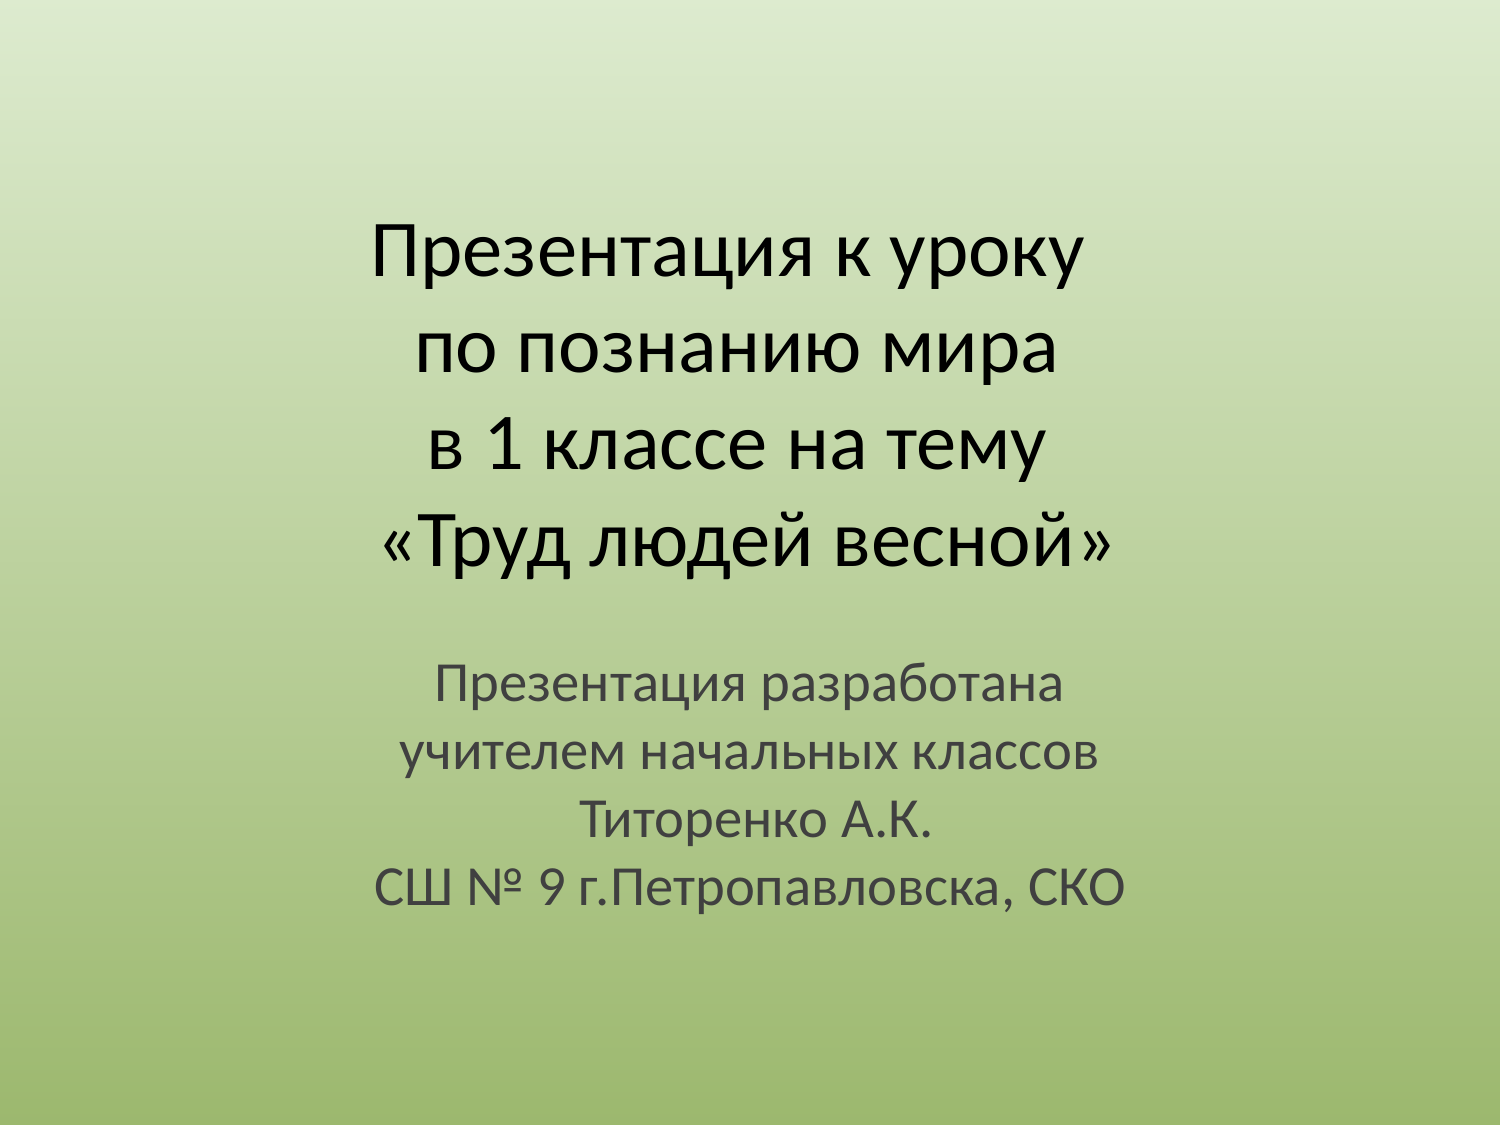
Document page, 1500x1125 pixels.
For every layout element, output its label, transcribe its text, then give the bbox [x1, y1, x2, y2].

title Презентация к уроку по познанию мира в 1 классе на тему «Труд людей весной» [105, 187, 1388, 591]
subtitle Презентация разработана учителем начальных классов Титоренко А.К. СШ № 9 г.Петропавловска, СКО [225, 637, 1275, 925]
